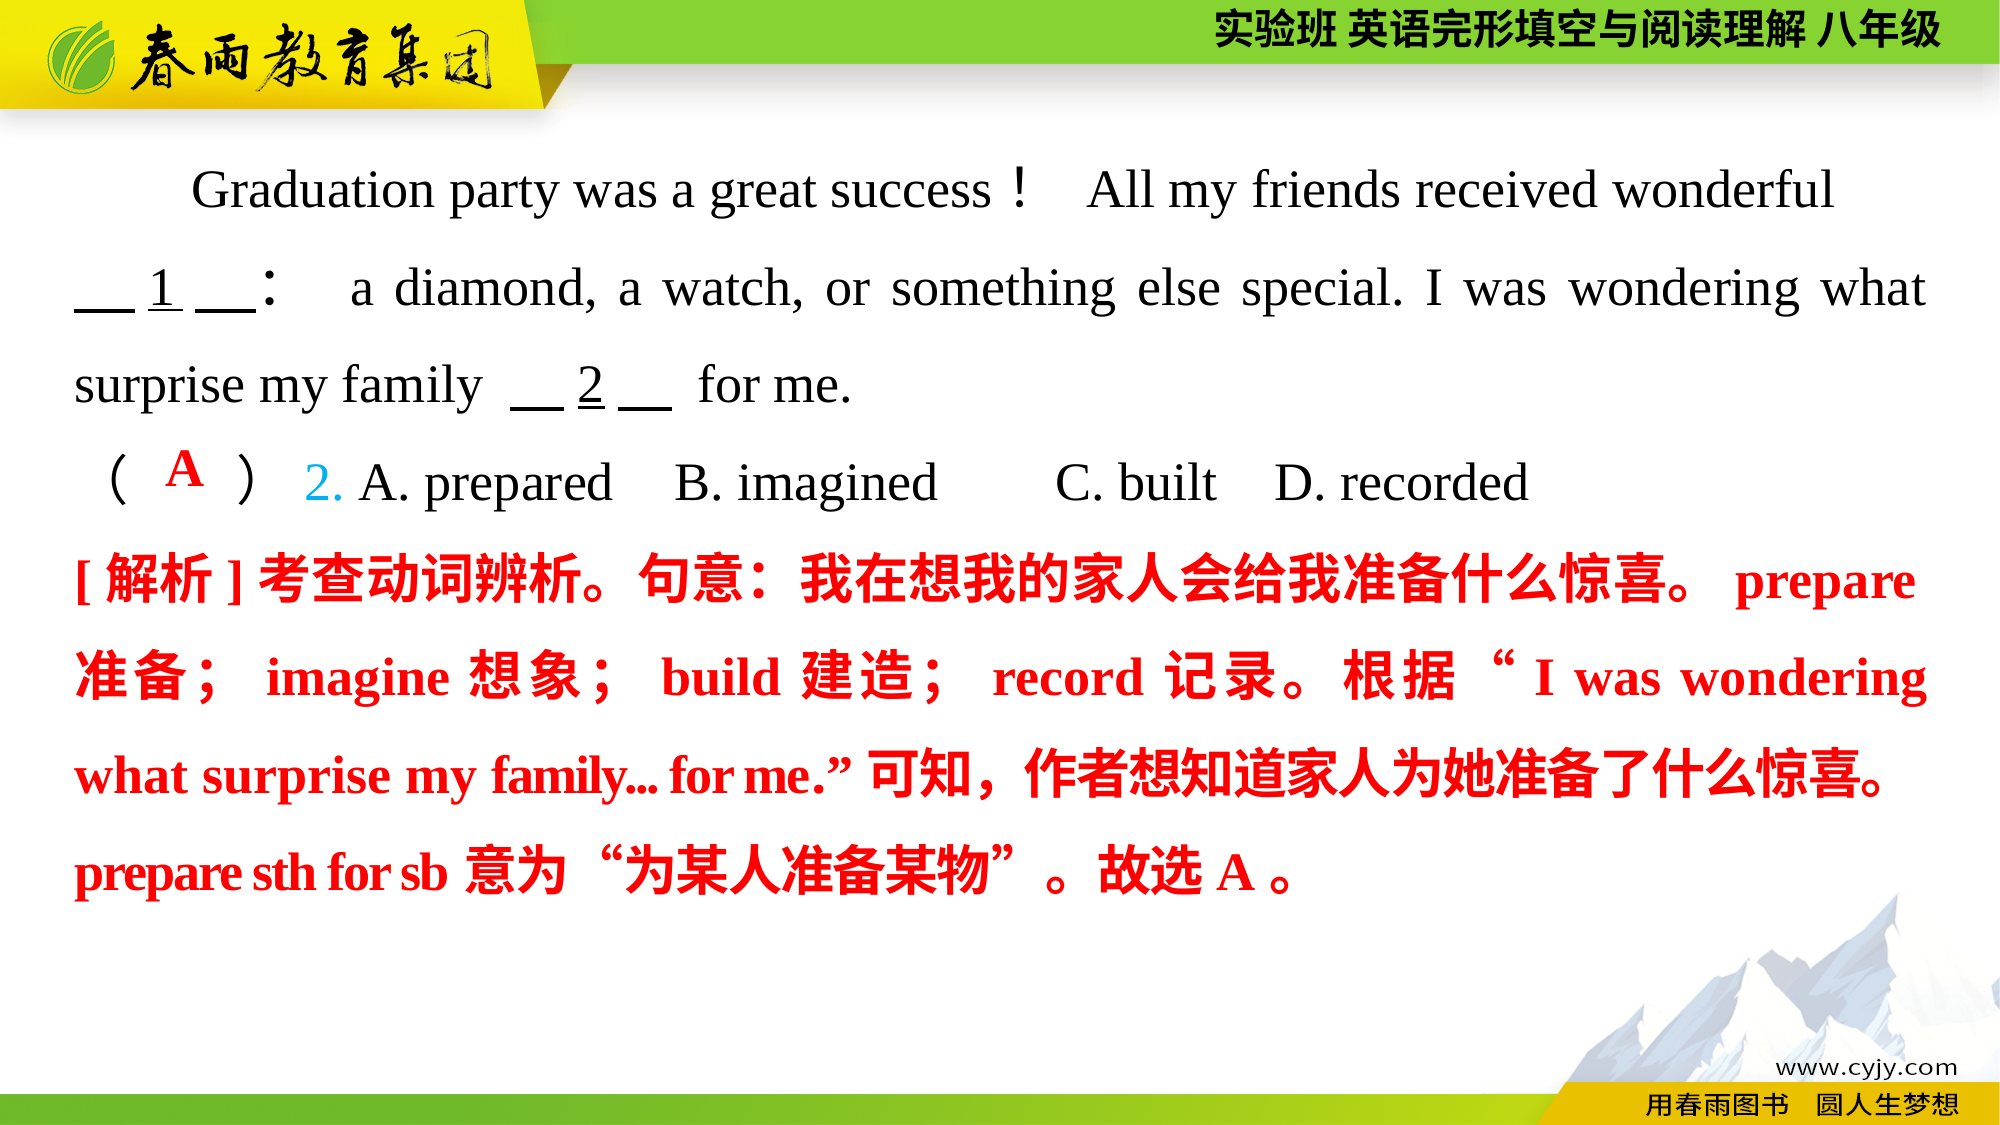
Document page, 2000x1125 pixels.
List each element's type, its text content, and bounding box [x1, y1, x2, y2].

list Graduation party was a great success！ All my friends received wonderful 1 ： a diamond, a watch, or something else special. I was wondering what surprise my family 2 for me. [59, 113, 1944, 406]
text_box [解析]考查动词辨析。句意：我在想我的家人会给我准备什么惊喜。prepare准备；imagine想象；build建造；record记录。根据“I was wondering what surprise my family... for me.”可知，作者想知道家人为她准备了什么惊喜。prepare sth for sb意为“为某人准备某物”。故选A。 [59, 504, 1944, 909]
text_box A [151, 424, 221, 504]
text_box （ ）2. A. prepared B. imagined C. built D. recorded [59, 406, 1944, 504]
picture [0, 0, 2000, 1125]
